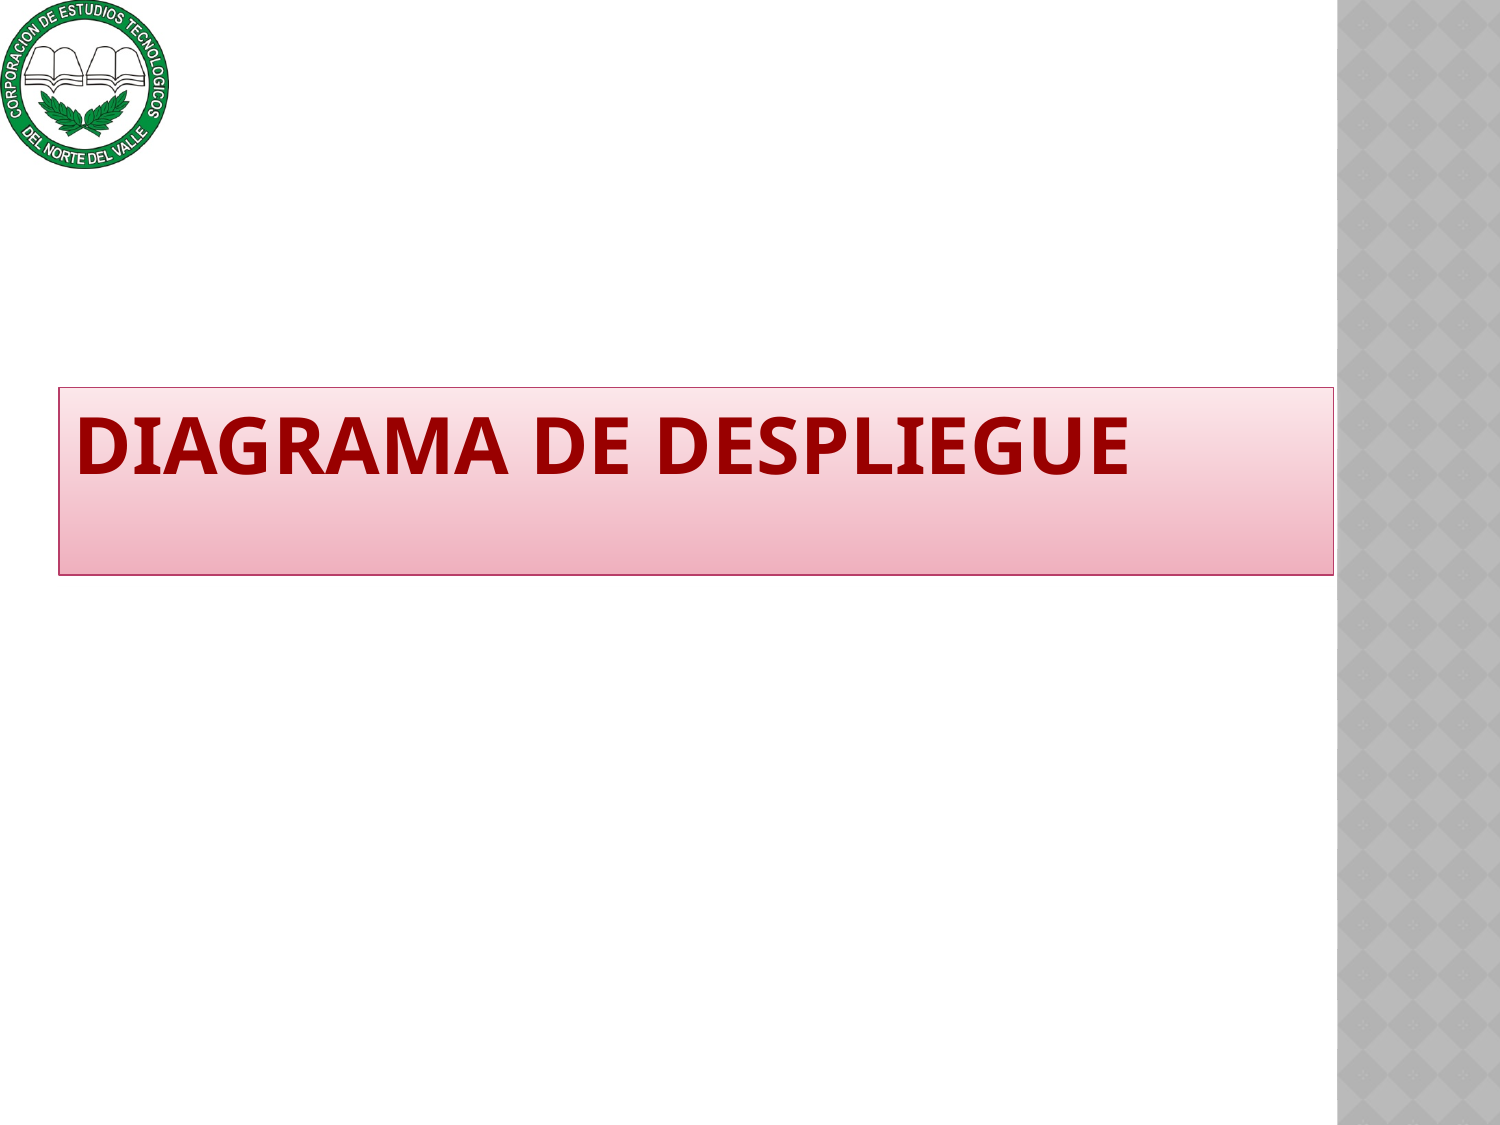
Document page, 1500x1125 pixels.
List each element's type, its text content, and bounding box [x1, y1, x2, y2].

picture [0, 0, 169, 169]
title Diagrama de Despliegue [58, 387, 1334, 576]
